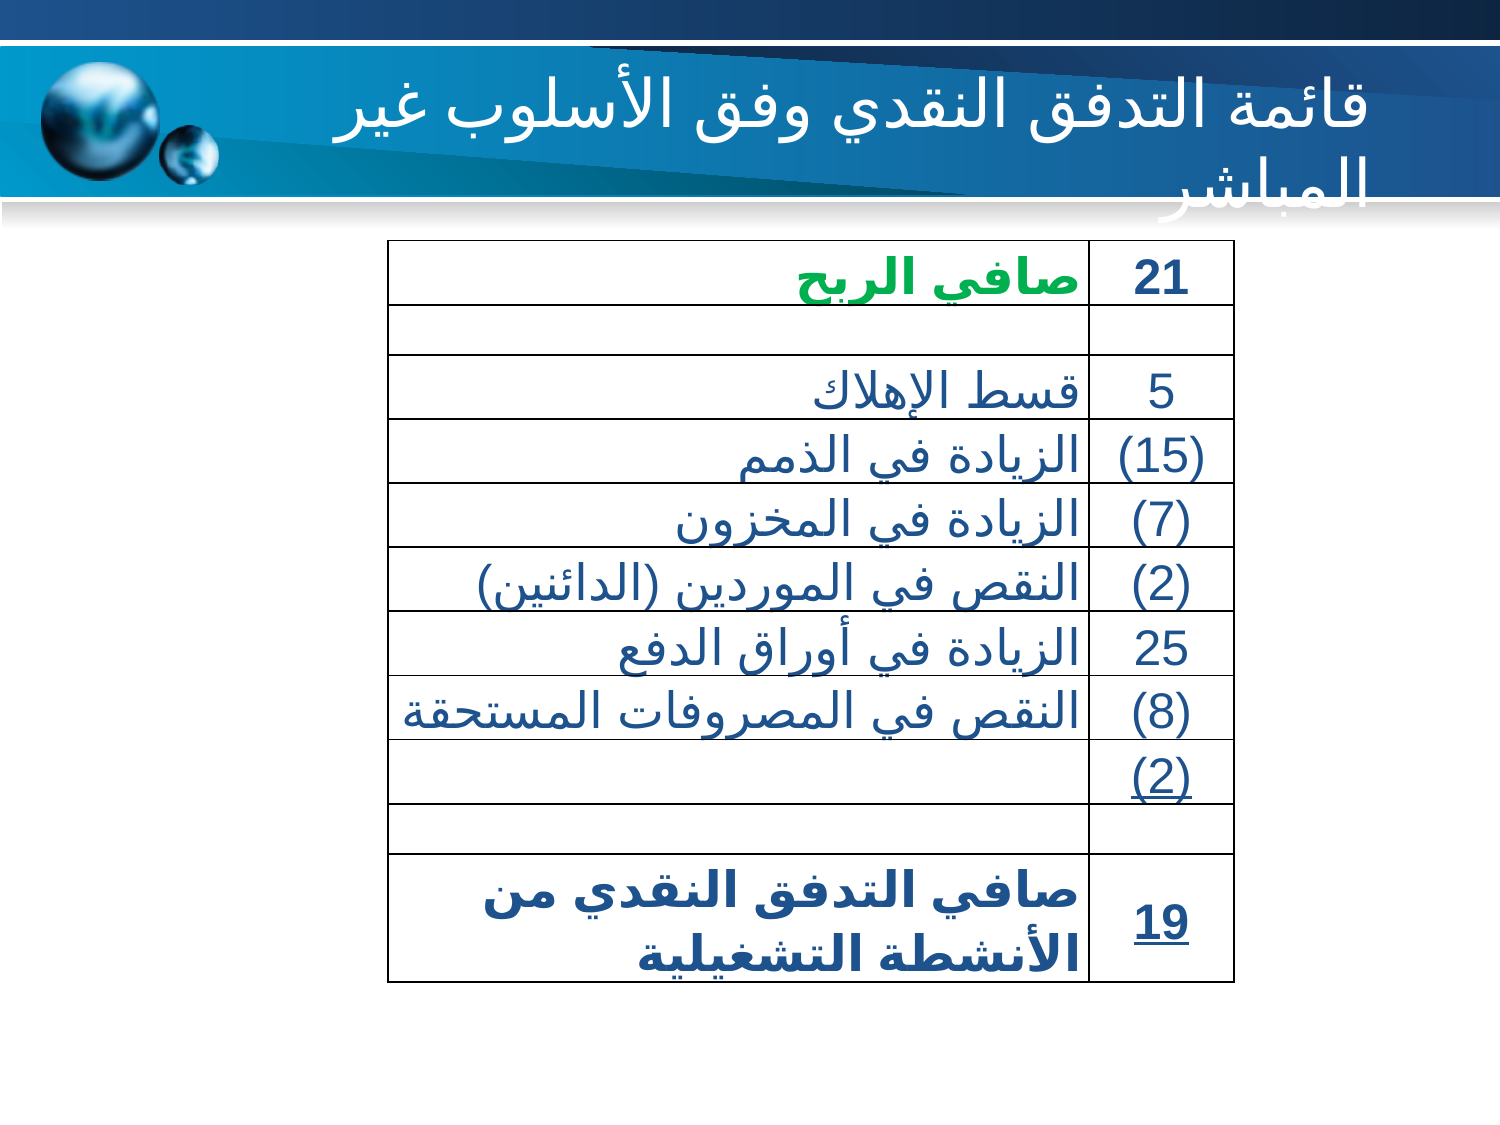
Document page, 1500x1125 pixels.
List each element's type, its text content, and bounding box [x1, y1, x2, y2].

text_box قائمة التدفق النقدي وفق الأسلوب غير المباشر [300, 69, 1388, 213]
table_header 21 [1090, 241, 1233, 304]
table_cell النقص في الموردين (الدائنين) [389, 548, 1088, 610]
table_cell (15) [1090, 420, 1233, 482]
table_cell [389, 306, 1088, 354]
table_cell الزيادة في أوراق الدفع [389, 612, 1088, 675]
table_cell [389, 740, 1088, 803]
table_cell [389, 805, 1088, 853]
table_cell [1090, 306, 1233, 354]
table_cell النقص في المصروفات المستحقة [389, 676, 1088, 739]
table_cell 19 [1090, 855, 1233, 981]
picture [160, 126, 218, 184]
table_cell (2) [1090, 548, 1233, 610]
picture [42, 63, 159, 180]
table_cell [1090, 805, 1233, 853]
table_cell (2) [1090, 740, 1233, 803]
picture [619, 64, 628, 69]
table_cell الزيادة في المخزون [389, 484, 1088, 546]
table_cell 25 [1090, 612, 1233, 675]
table_header صافي الربح [389, 241, 1088, 304]
table_cell الزيادة في الذمم [389, 420, 1088, 482]
table_cell (7) [1090, 484, 1233, 546]
table_cell صافي التدفق النقدي من الأنشطة التشغيلية [389, 855, 1088, 981]
table_cell 5 [1090, 356, 1233, 418]
table_cell (8) [1090, 676, 1233, 739]
table_cell قسط الإهلاك [389, 356, 1088, 418]
